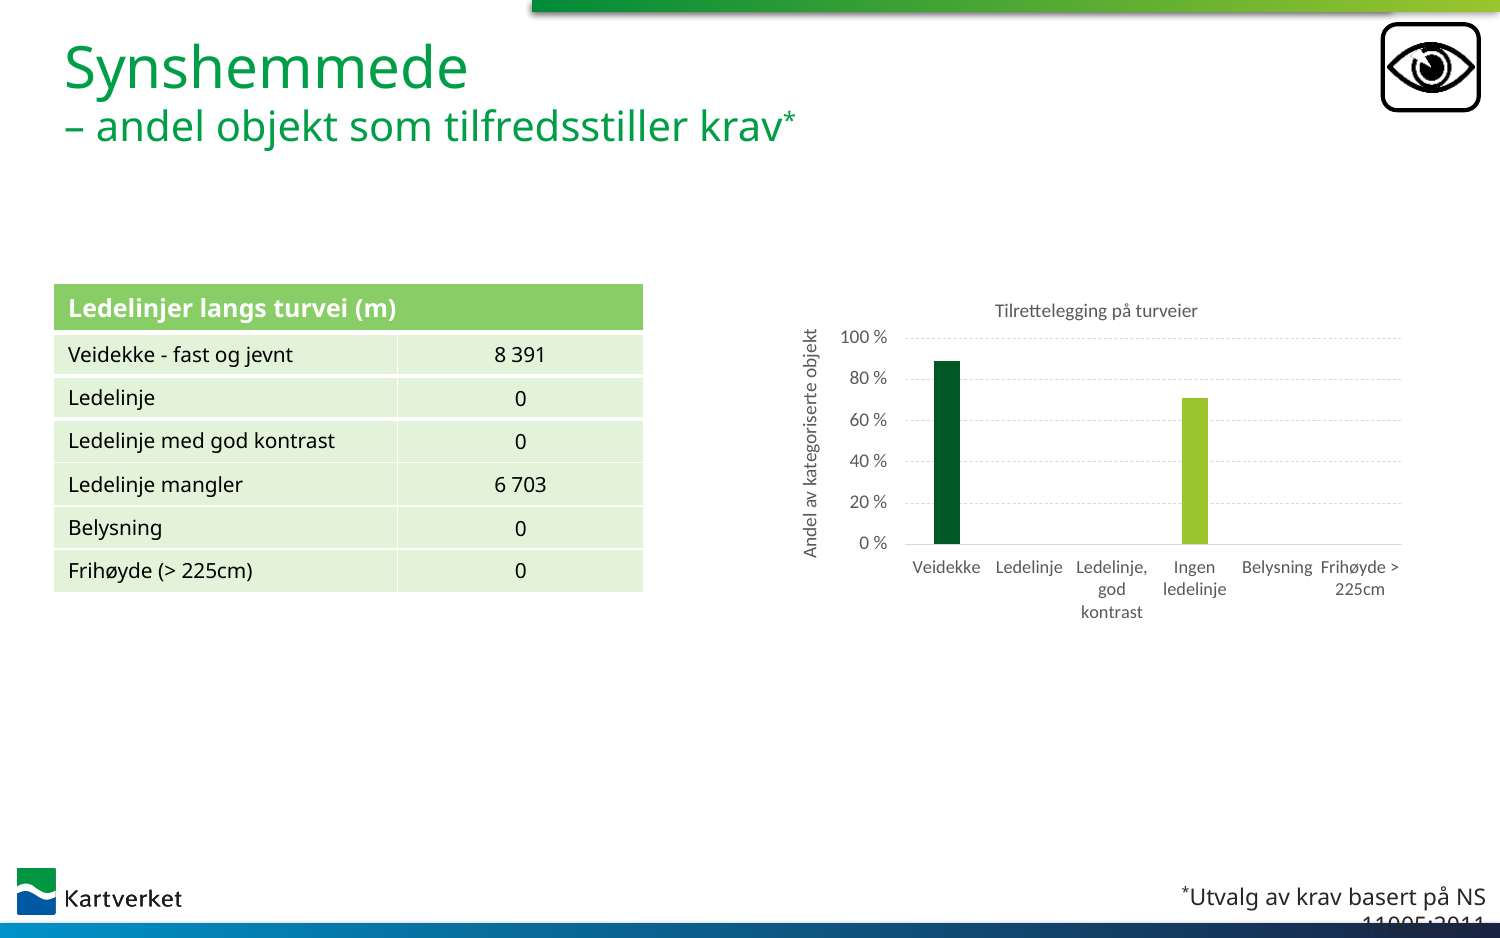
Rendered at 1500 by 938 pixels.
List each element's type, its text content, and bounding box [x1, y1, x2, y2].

text_box Synshemmede – andel objekt som tilfredsstiller krav* [49, 24, 1431, 158]
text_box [1382, 24, 1480, 111]
table_cell 8 391 [398, 335, 643, 374]
table_cell Veidekke - fast og jevnt [54, 335, 397, 374]
table_cell Frihøyde (> 225cm) [54, 550, 397, 592]
table_cell 0 [398, 507, 643, 548]
table_cell Belysning [54, 507, 397, 548]
table_cell Ledelinje [54, 378, 397, 417]
table_cell 0 [398, 421, 643, 462]
table_cell Ledelinje mangler [54, 463, 397, 505]
picture [791, 291, 1402, 630]
table_cell 0 [398, 378, 643, 417]
table_cell 6 703 [398, 463, 643, 505]
table_cell 0 [398, 550, 643, 592]
table_header Ledelinjer langs turvei (m) [54, 284, 643, 330]
table_cell Ledelinje med god kontrast [54, 421, 397, 462]
text_box *Utvalg av krav basert på NS 11005:2011 [1068, 873, 1500, 938]
